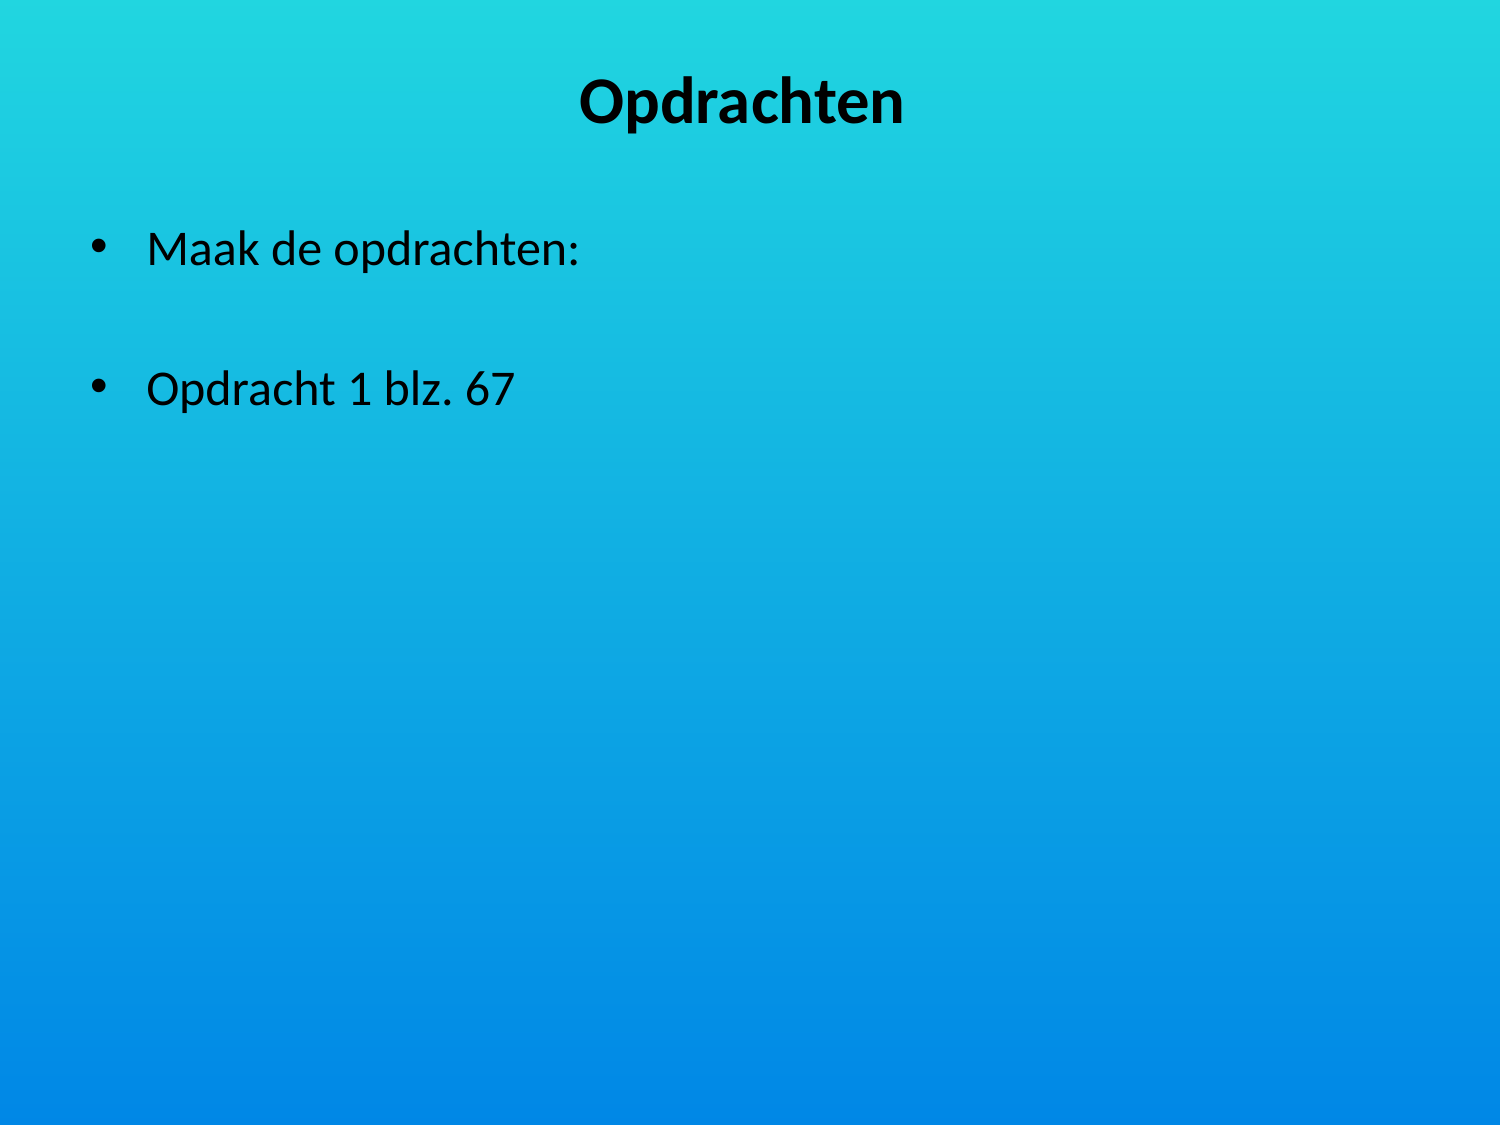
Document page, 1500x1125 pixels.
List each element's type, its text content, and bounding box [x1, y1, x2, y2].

title Opdrachten [75, 45, 1425, 149]
list Maak de opdrachten: Opdracht 1 blz. 67 [75, 208, 1425, 1005]
